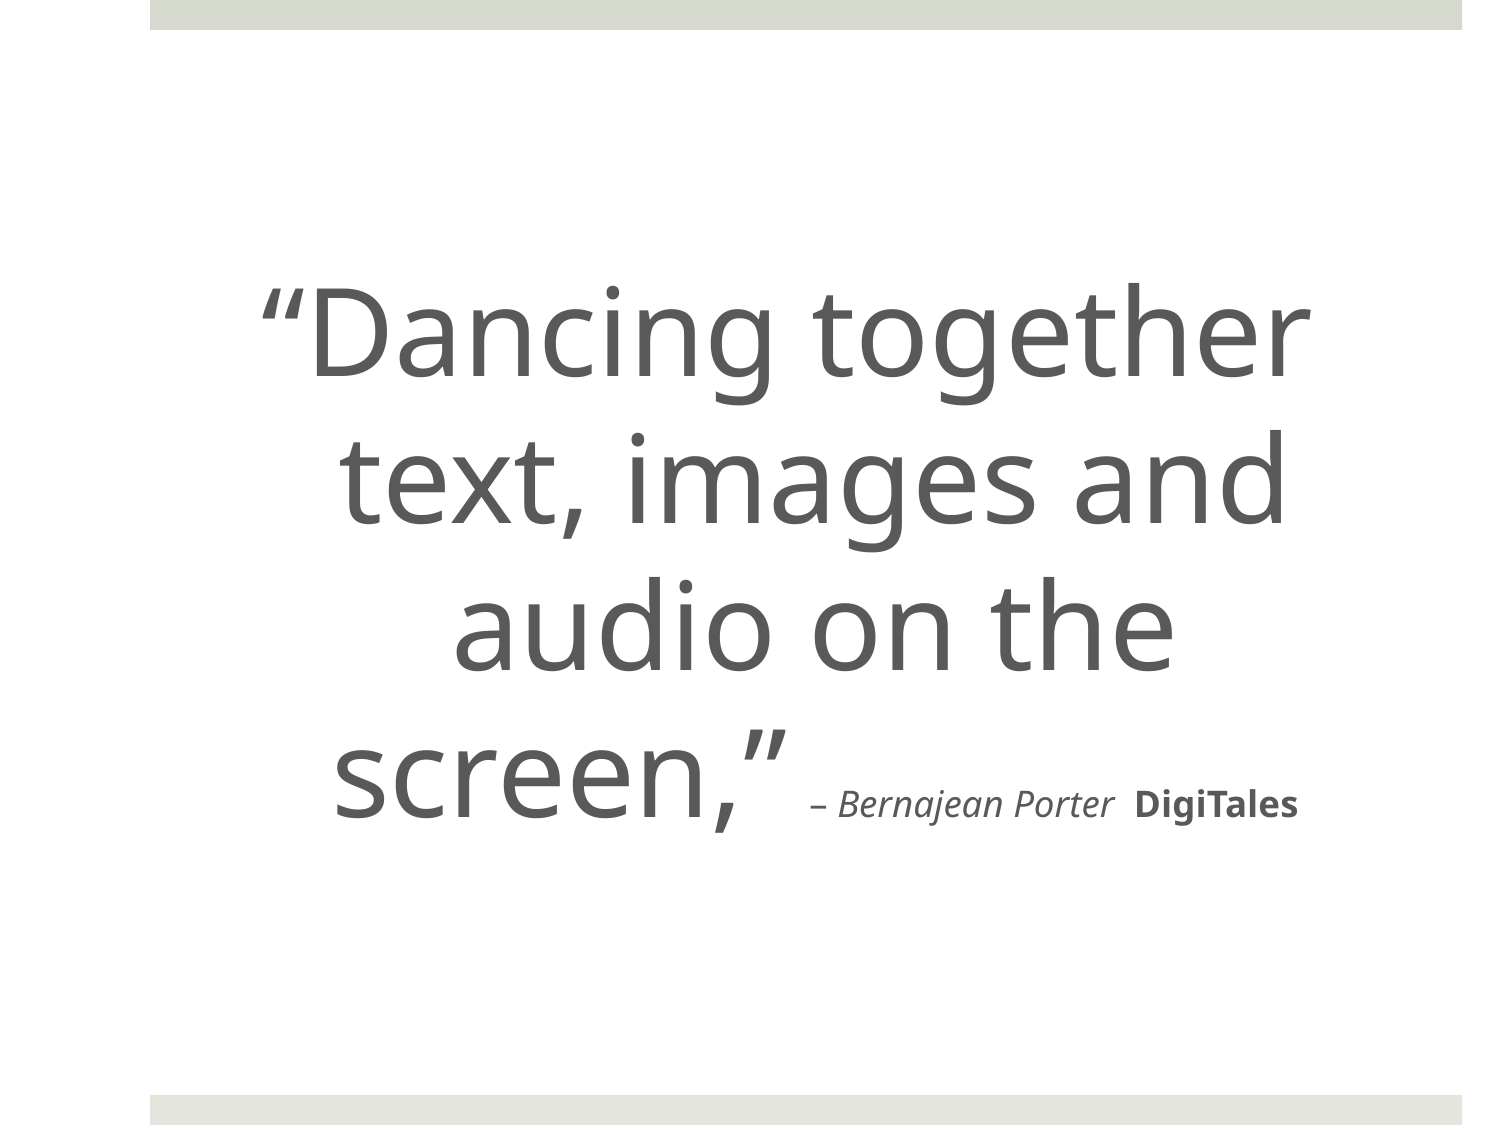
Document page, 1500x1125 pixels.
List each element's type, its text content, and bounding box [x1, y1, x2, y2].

list “Dancing together text, images and audio on the screen,” – Bernajean Porter DigiTales [150, 137, 1425, 850]
